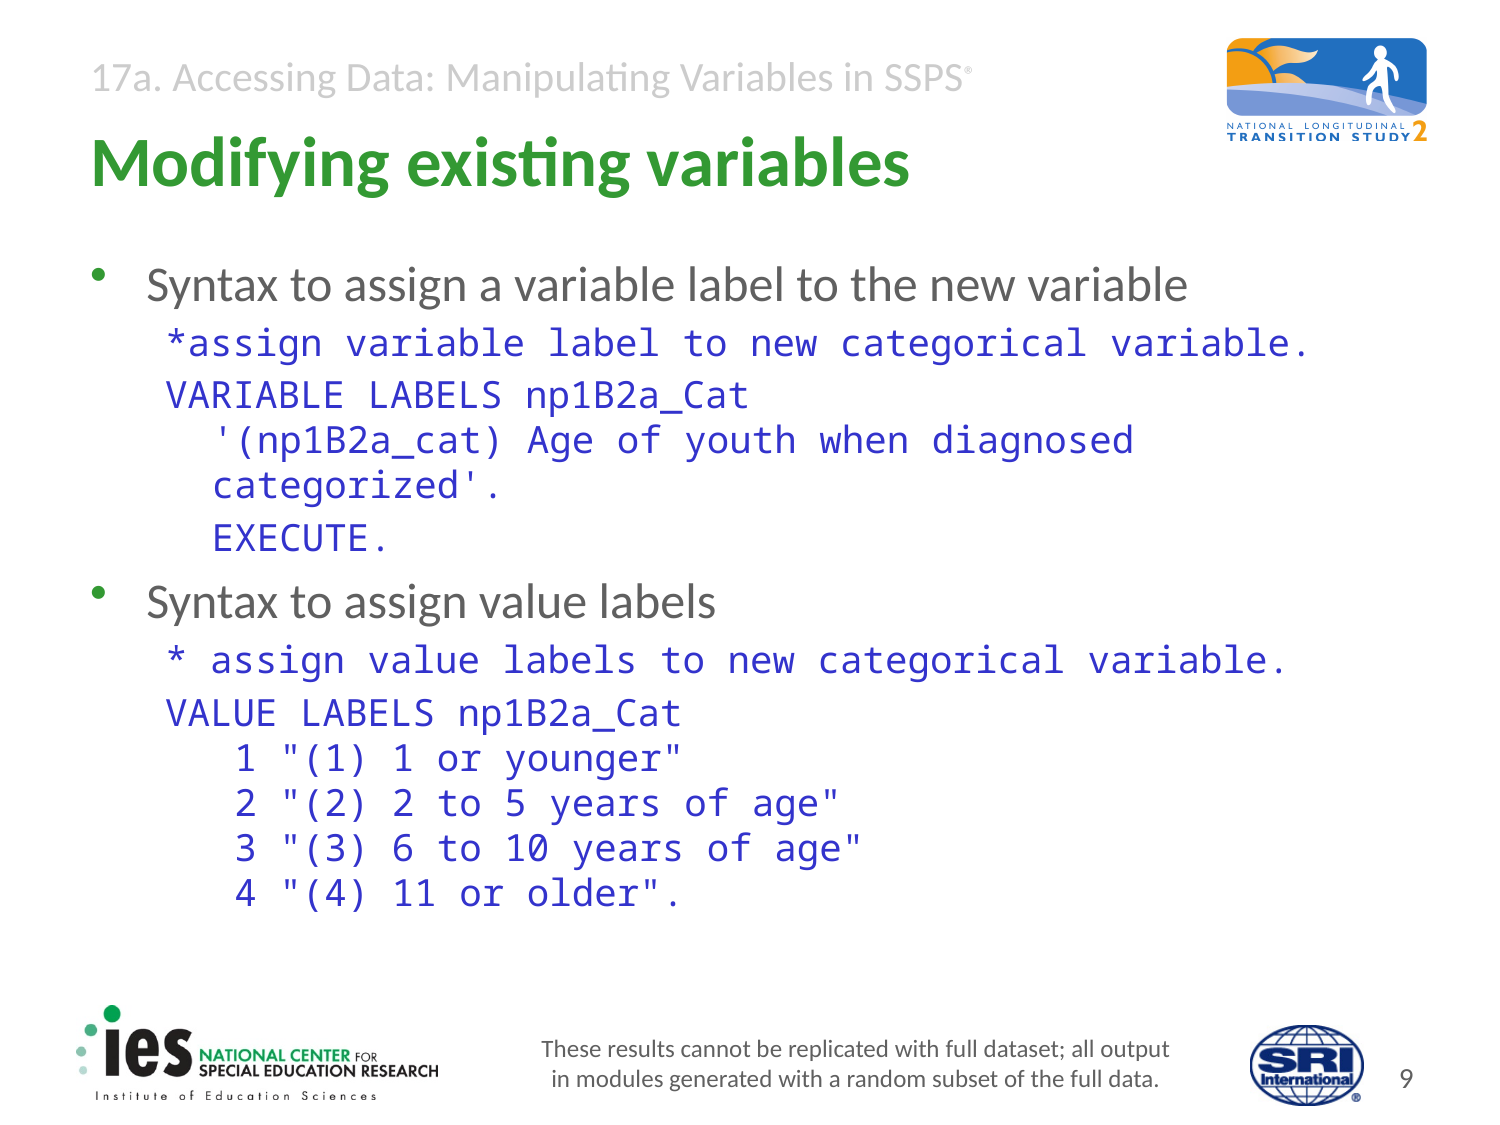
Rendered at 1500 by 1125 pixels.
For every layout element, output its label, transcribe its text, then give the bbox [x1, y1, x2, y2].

title Modifying existing variables [74, 90, 1426, 226]
picture [76, 1005, 438, 1100]
slide_number 8 [1324, 1051, 1429, 1125]
picture [1250, 1025, 1364, 1106]
footer These results cannot be replicated with full dataset; all output in modules generated with a random subset of the full data. [437, 1024, 1276, 1104]
list Syntax to assign a variable label to the new variable *assign variable label to new categorical variable. VARIABLE LABELS np1B2a_Cat '(np1B2a_cat) Age of youth when diagnosed categorized'. EXECUTE. Syntax to assign value labels * assign value labels to new categorical variable. VALUE LABELS np1B2a_Cat 1 "(1) 1 or younger" 2 "(2) 2 to 5 years of age" 3 "(3) 6 to 10 years of age" 4 "(4) 11 or older". [74, 243, 1426, 987]
